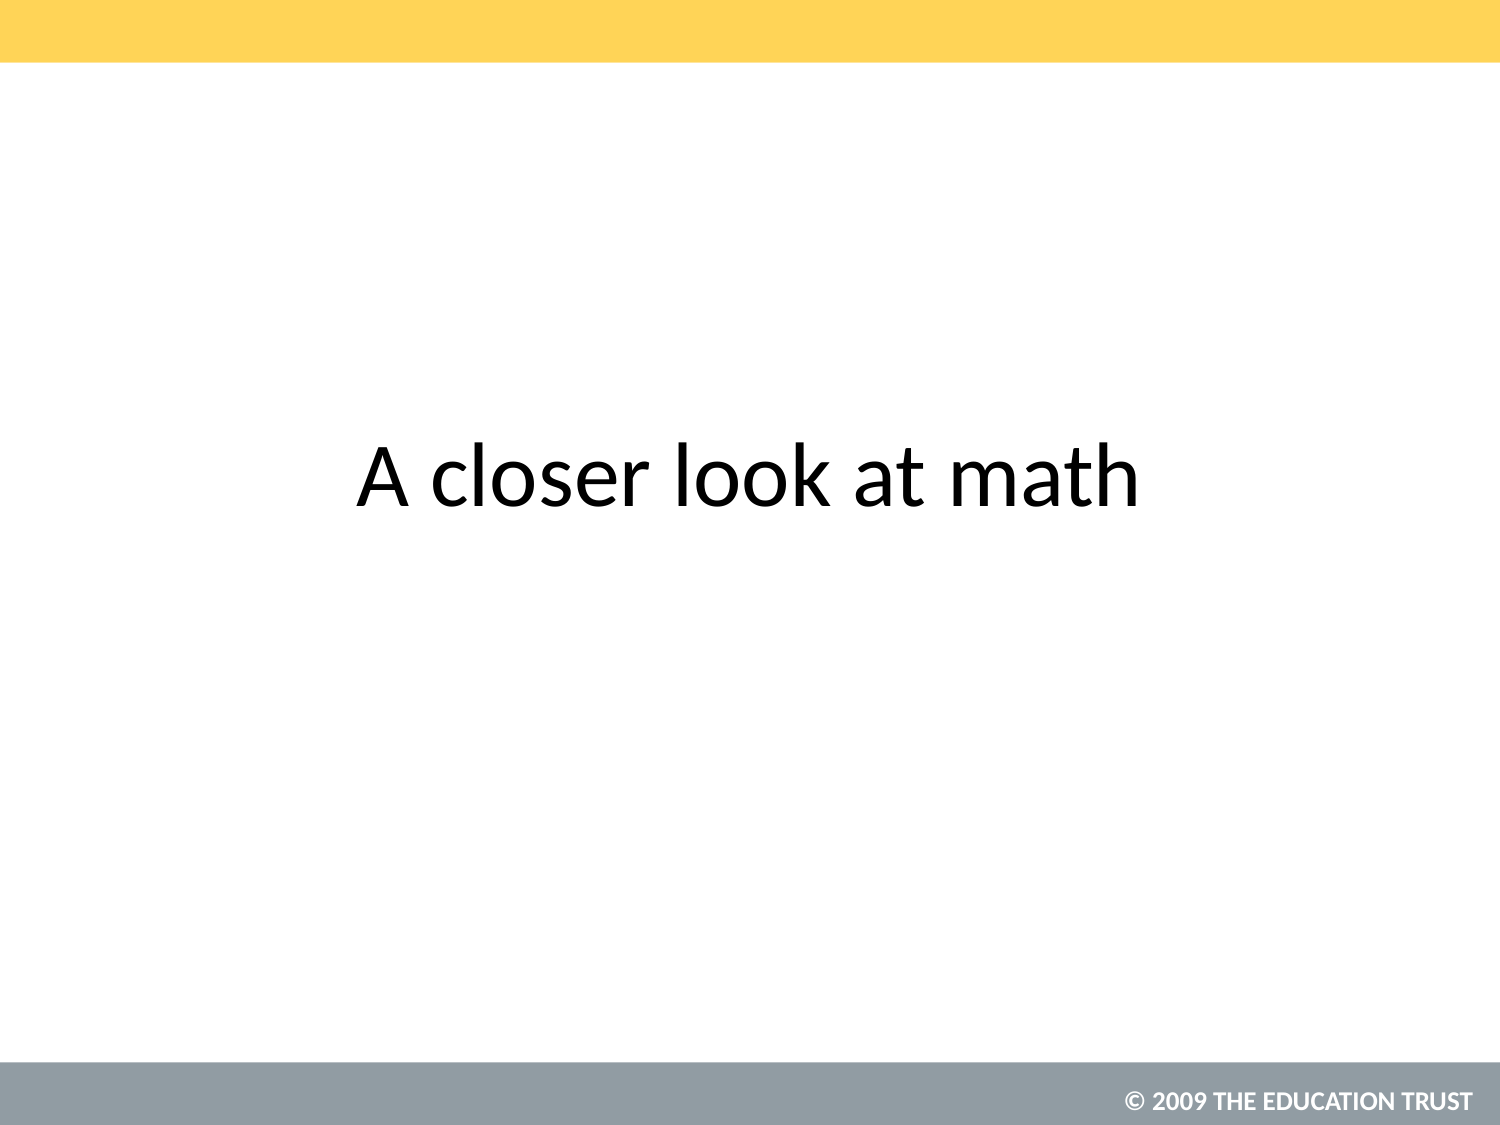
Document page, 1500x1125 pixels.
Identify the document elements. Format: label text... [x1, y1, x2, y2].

title A closer look at math [112, 349, 1388, 591]
